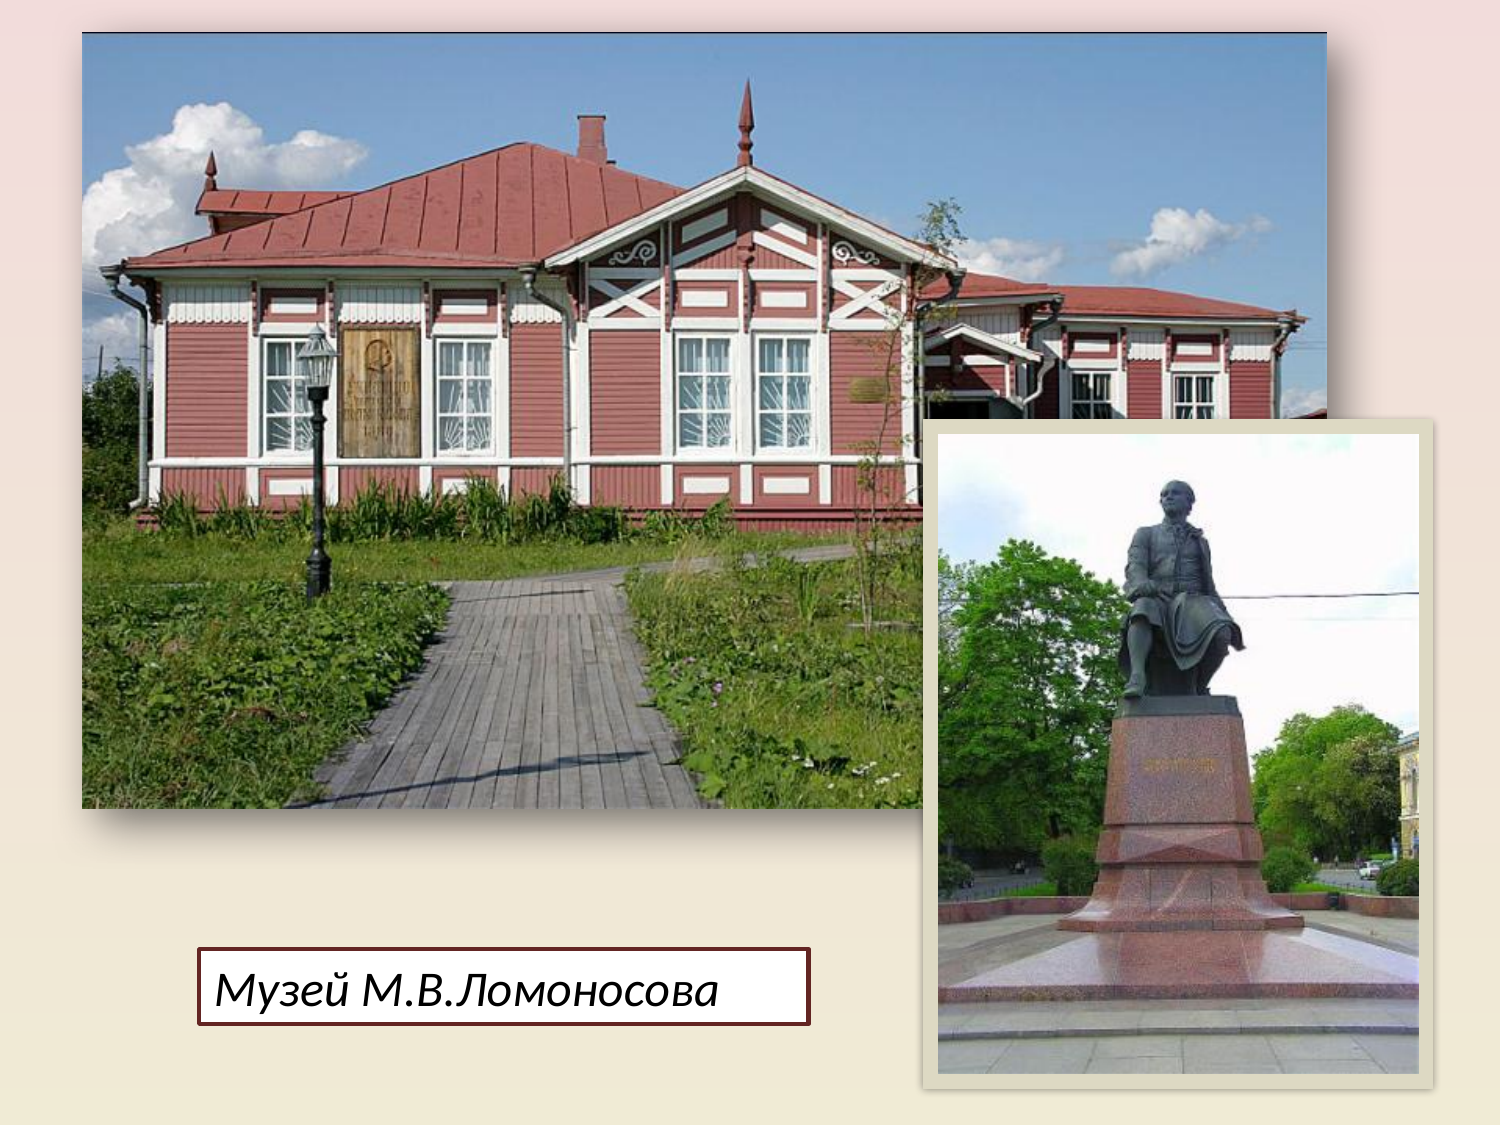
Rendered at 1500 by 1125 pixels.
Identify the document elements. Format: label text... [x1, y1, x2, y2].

text_box Музей М.В.Ломоносова [197, 947, 811, 1026]
picture [81, 31, 1419, 1075]
